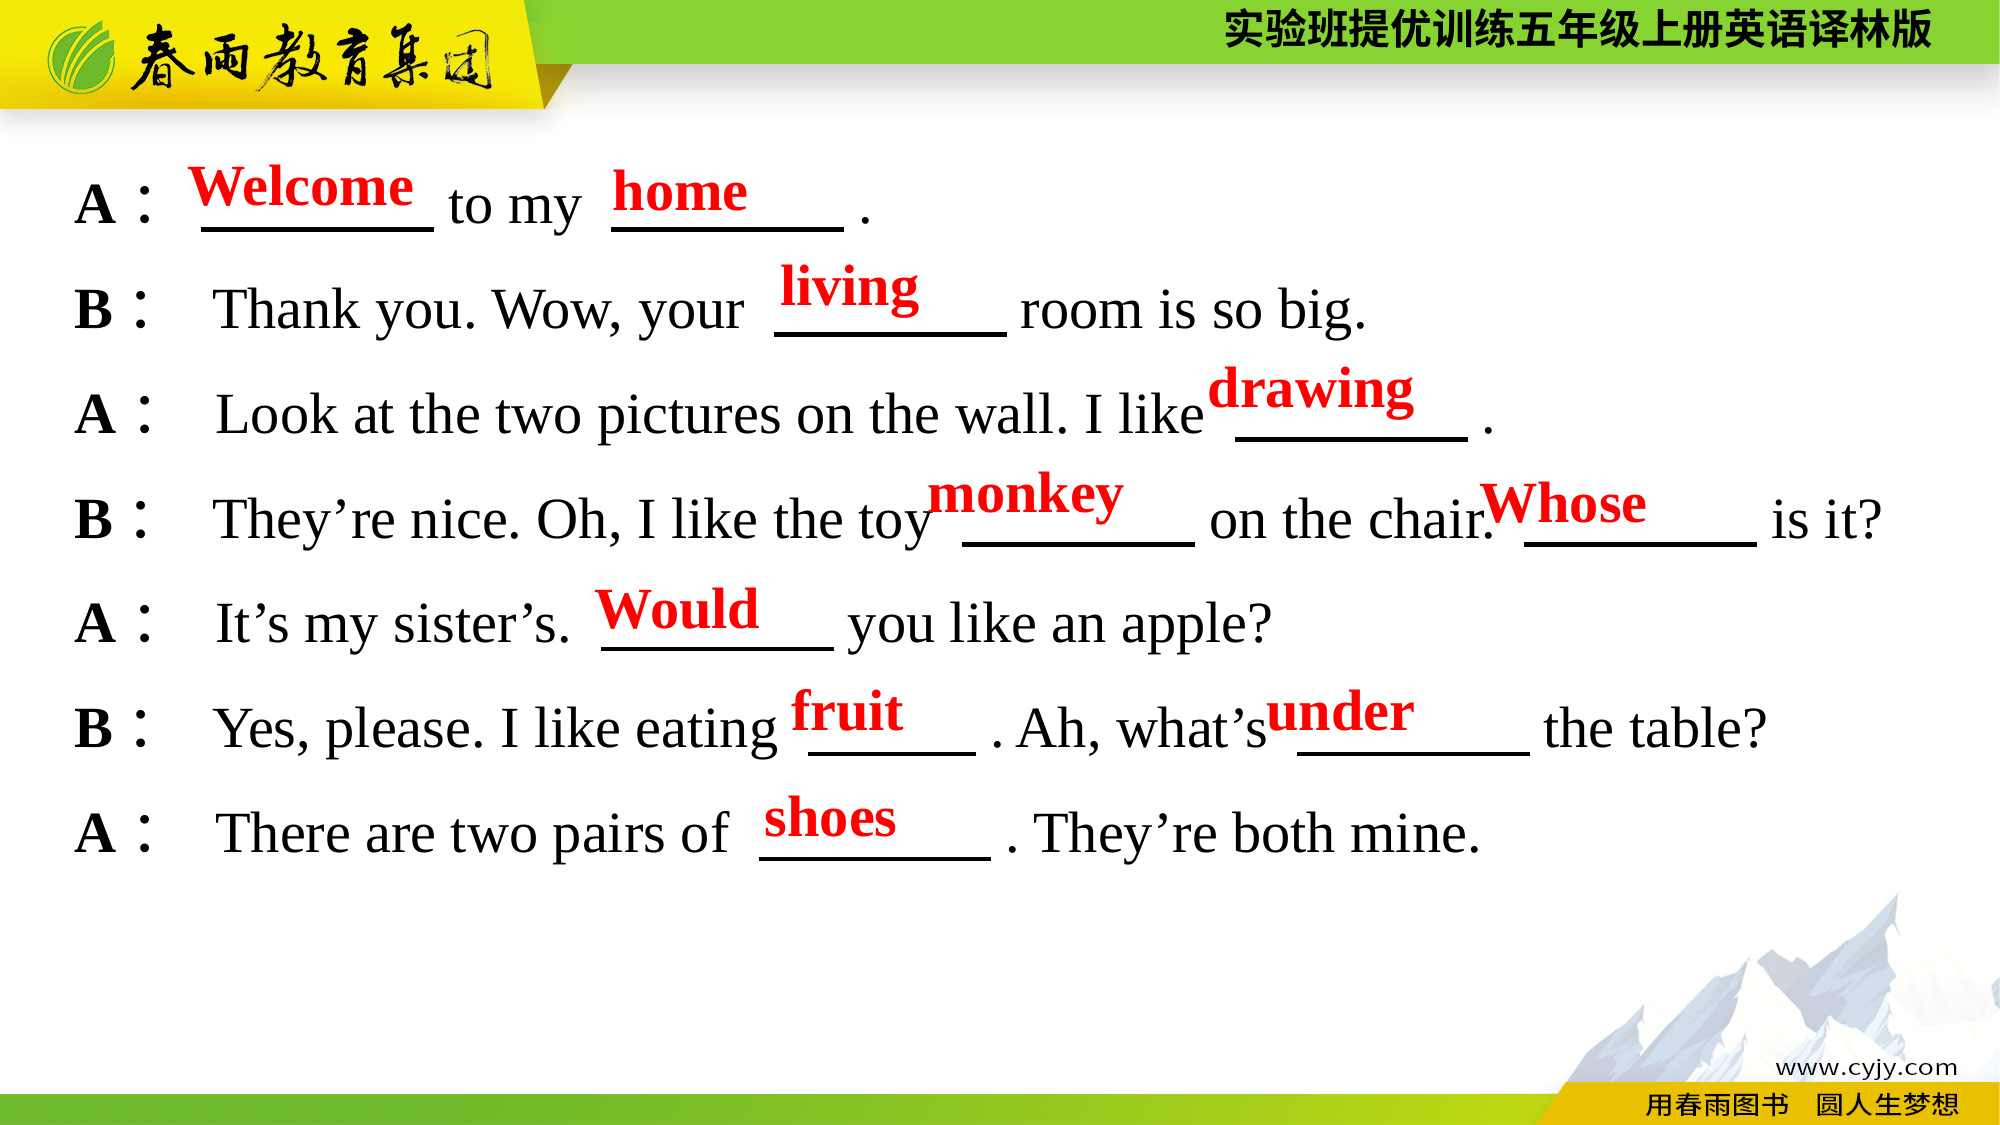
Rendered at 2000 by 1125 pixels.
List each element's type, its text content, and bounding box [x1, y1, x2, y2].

text_box drawing [1192, 342, 1431, 427]
text_box Would [580, 562, 776, 648]
list A： to my . B： Thank you. Wow, your room is so big. A： Look at the two pictures on the wall. I like . B： They’re nice. Oh, I like the toy on the chair. is it? A： It’s my sister’s. you like an apple? B： Yes, please. I like eating . Ah, what’s the table? A： There are two pairs of . They’re both mine. [59, 122, 1944, 880]
text_box monkey [912, 447, 1141, 532]
text_box fruit [776, 665, 920, 750]
text_box under [1251, 665, 1431, 750]
picture [0, 0, 2000, 1125]
text_box home [597, 144, 764, 229]
text_box living [765, 239, 935, 325]
text_box Welcome [173, 140, 430, 225]
text_box Whose [1464, 457, 1663, 542]
text_box shoes [750, 771, 913, 856]
